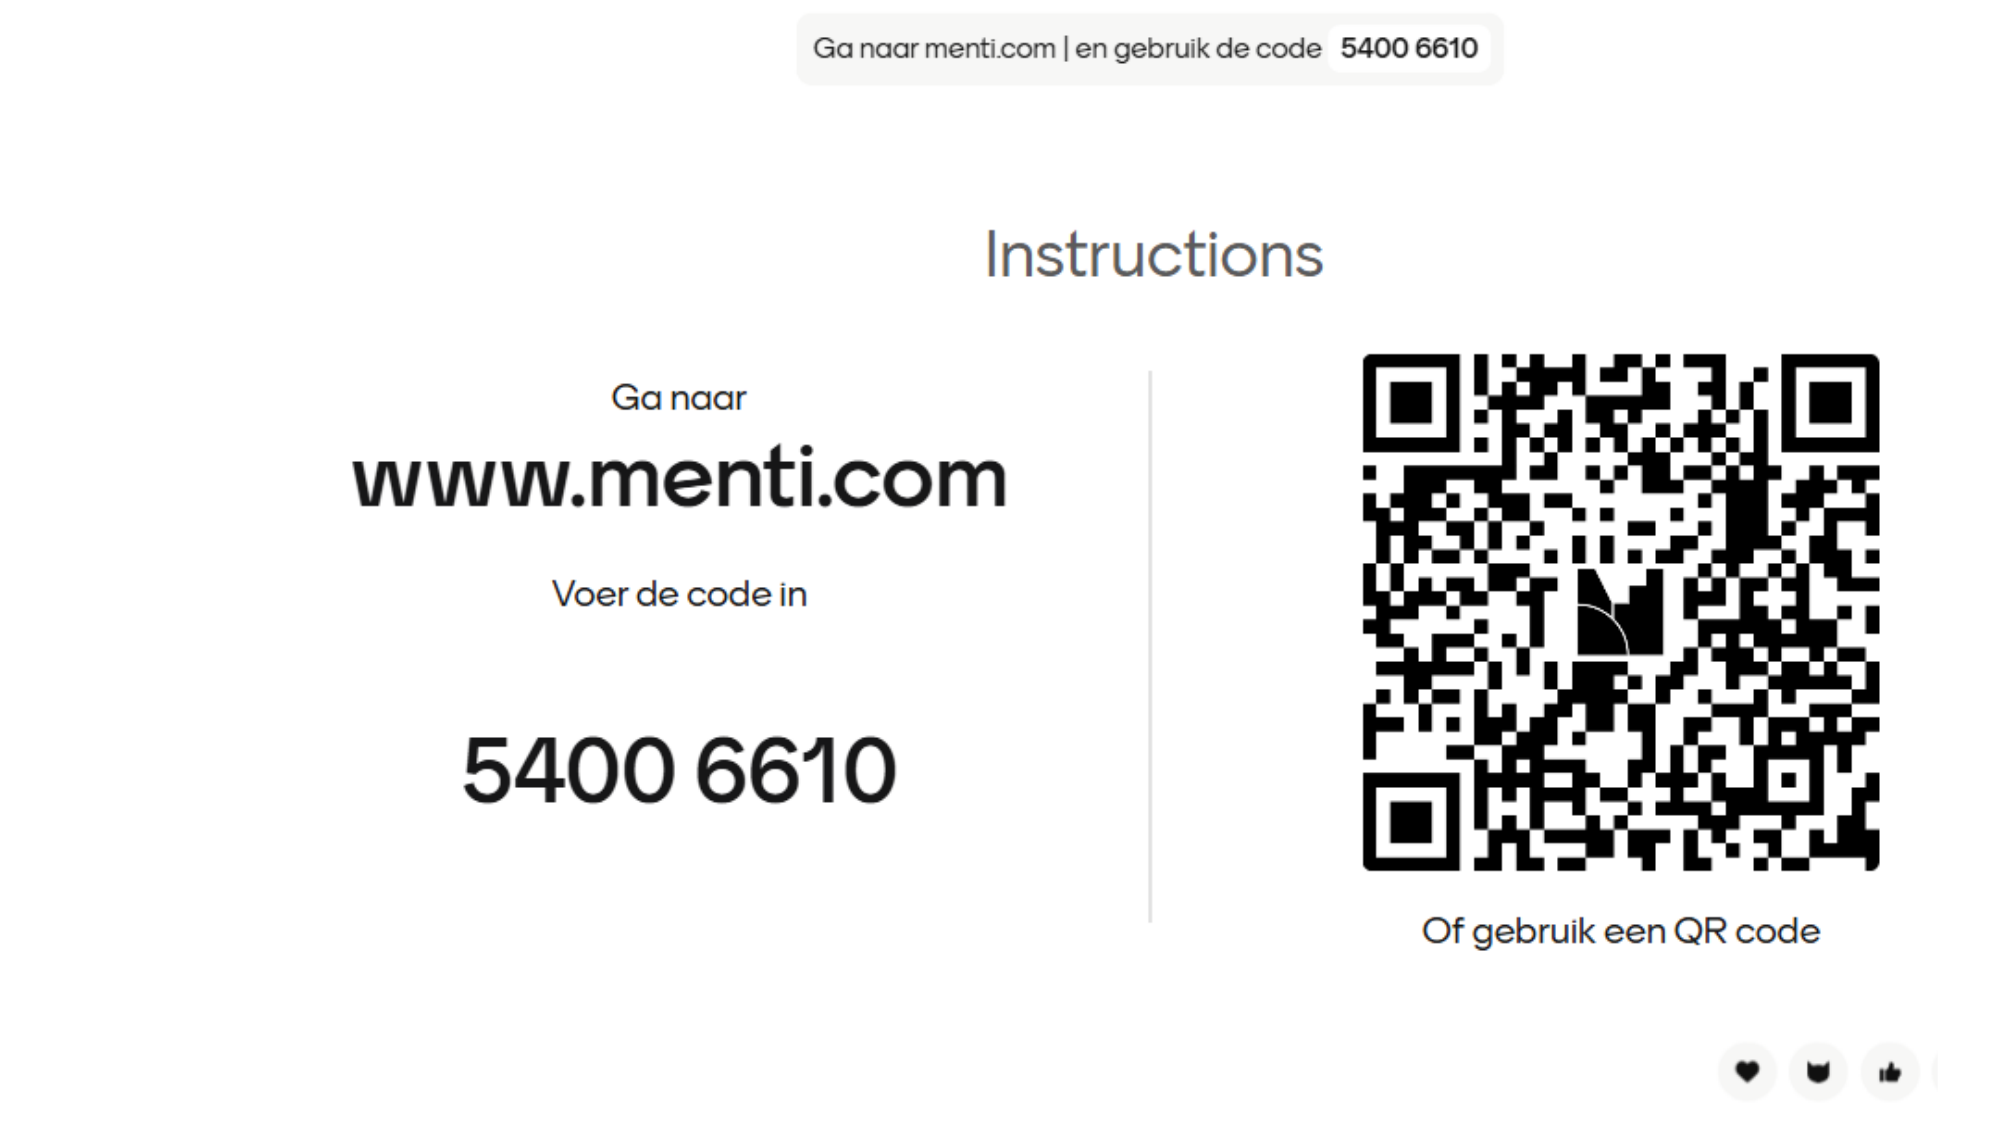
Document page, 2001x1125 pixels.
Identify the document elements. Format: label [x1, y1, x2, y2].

picture [343, 0, 2001, 1125]
